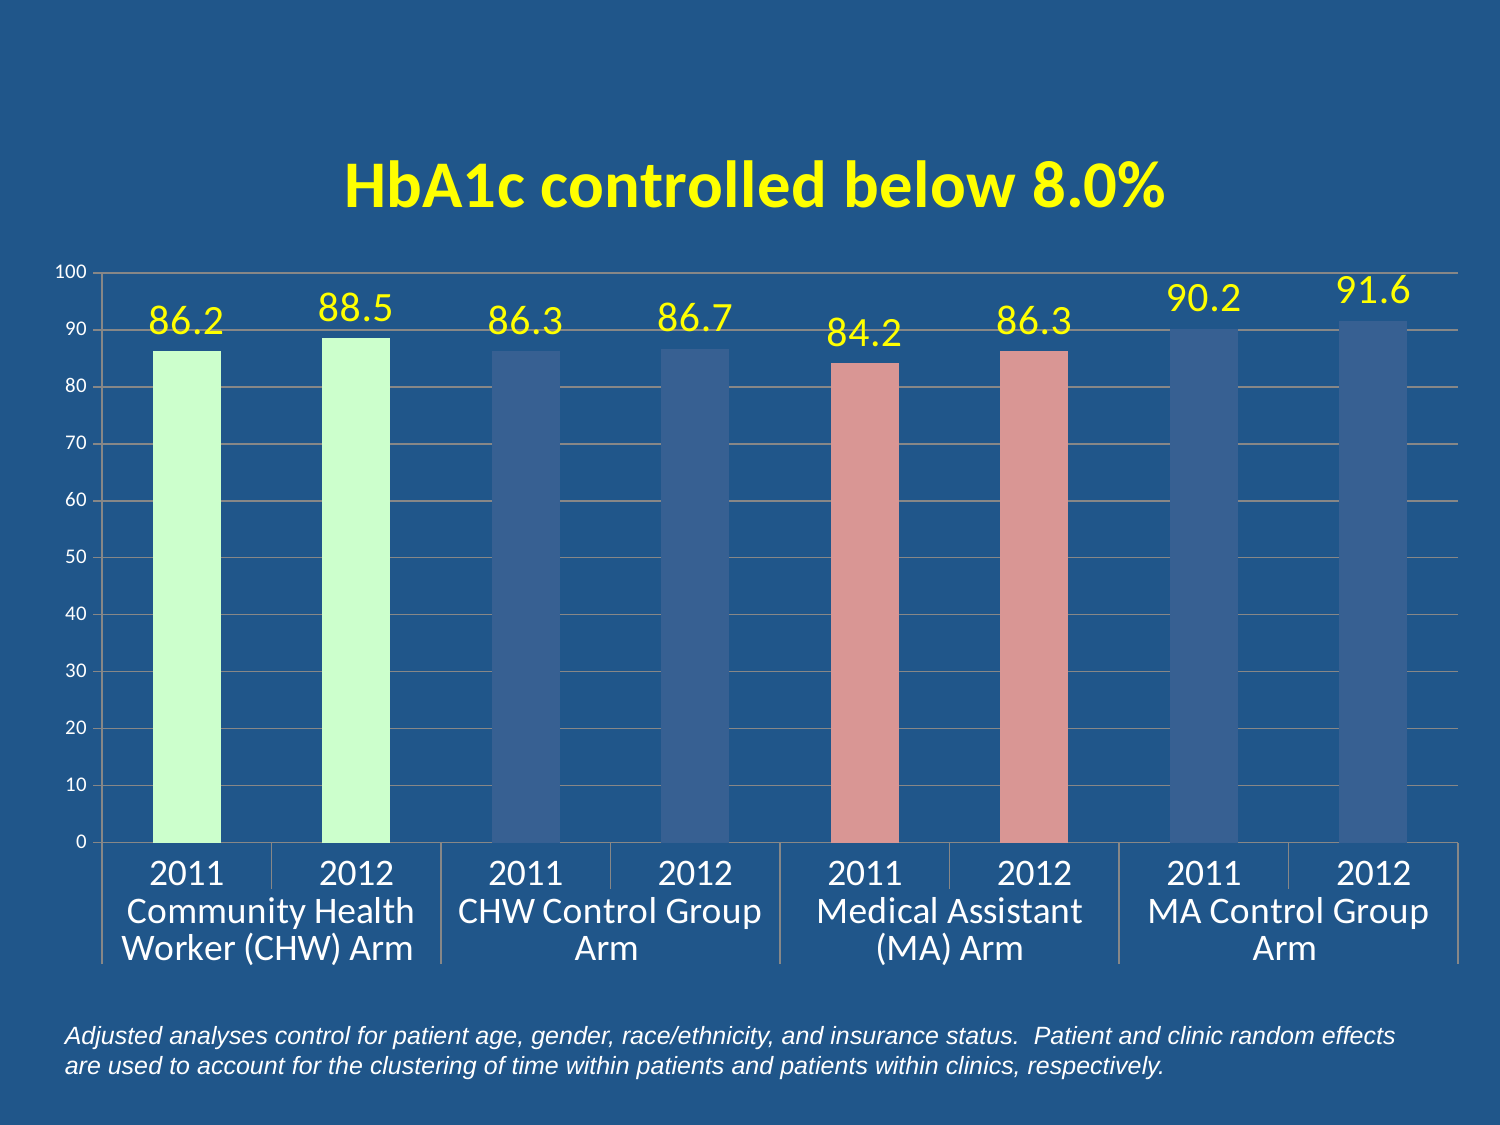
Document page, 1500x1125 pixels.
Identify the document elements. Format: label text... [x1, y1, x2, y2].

chart [24, 112, 1488, 988]
text_box Adjusted analyses control for patient age, gender, race/ethnicity, and insurance status. Patient and clinic random effects are used to account for the clustering of time within patients and patients within clinics, respectively. [50, 1012, 1438, 1088]
